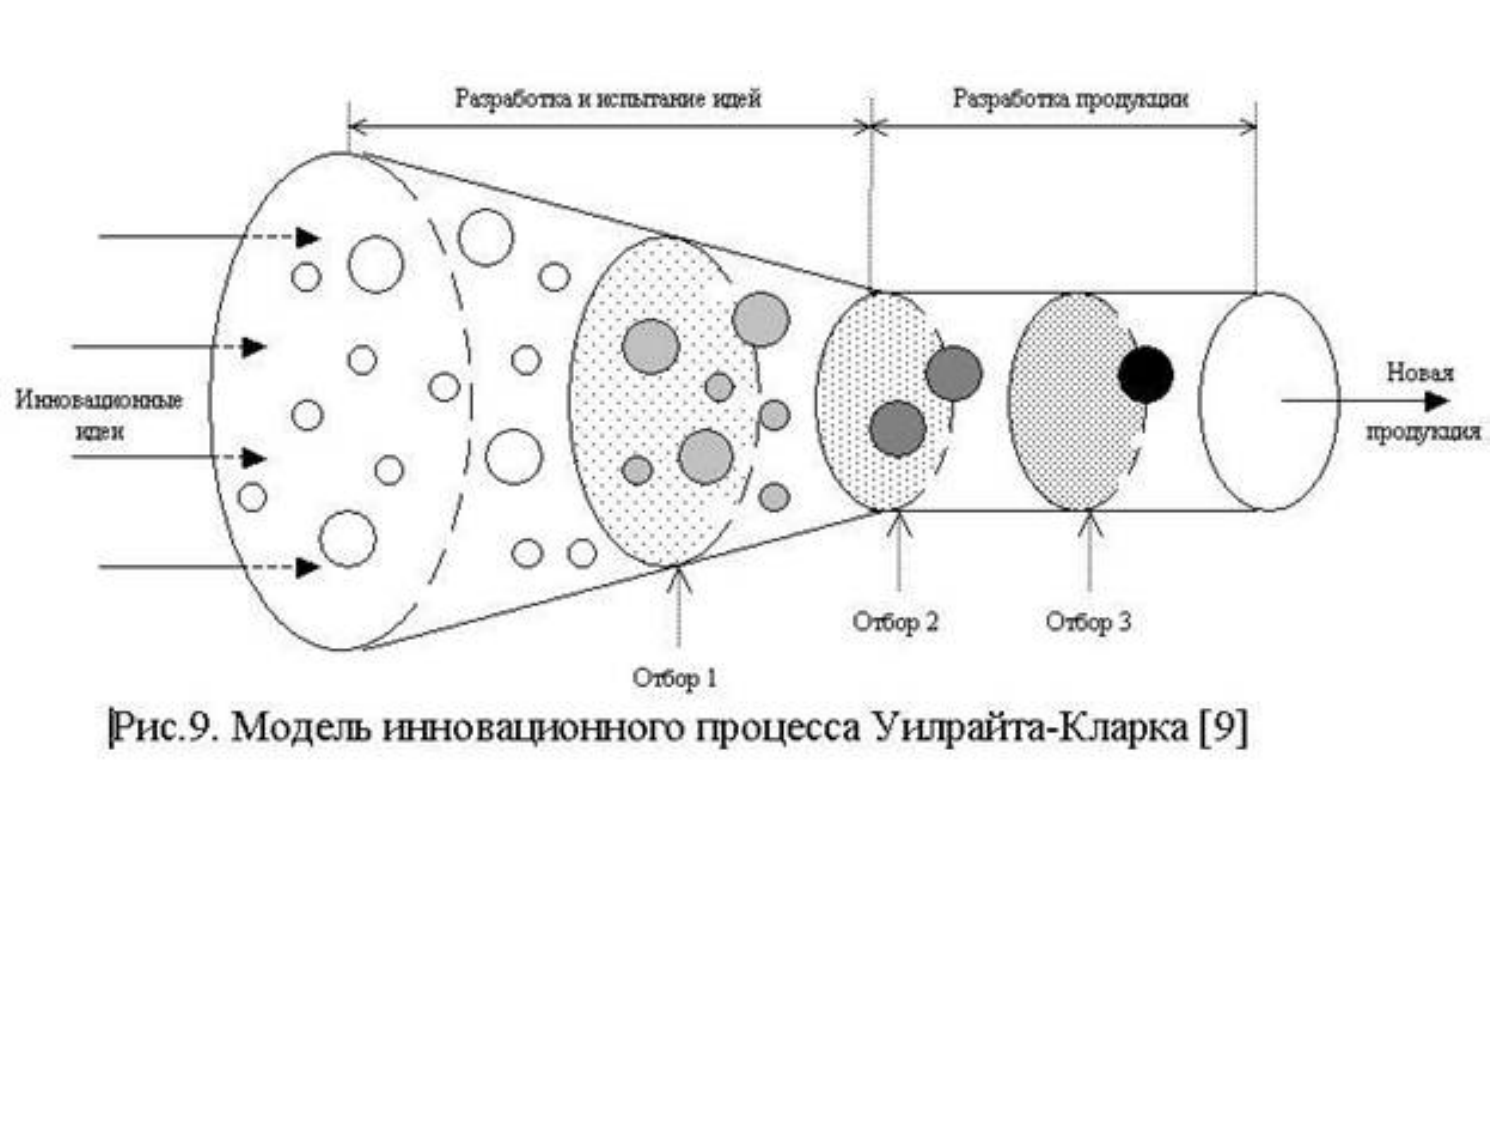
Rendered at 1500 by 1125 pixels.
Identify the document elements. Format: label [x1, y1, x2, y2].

picture [0, 70, 1490, 762]
